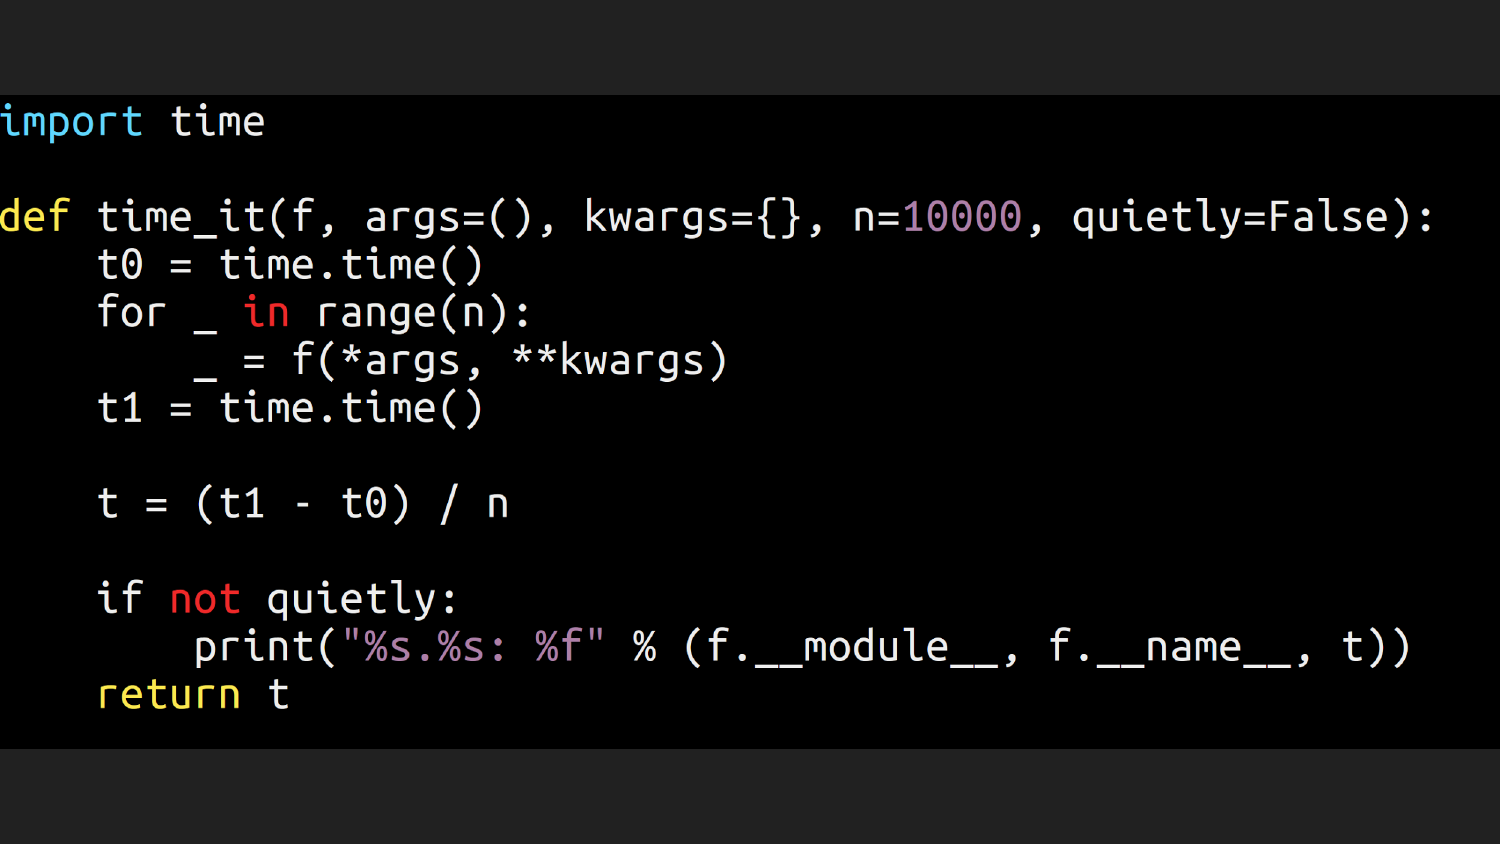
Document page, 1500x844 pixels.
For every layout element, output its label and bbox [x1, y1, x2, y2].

picture [0, 94, 1500, 749]
